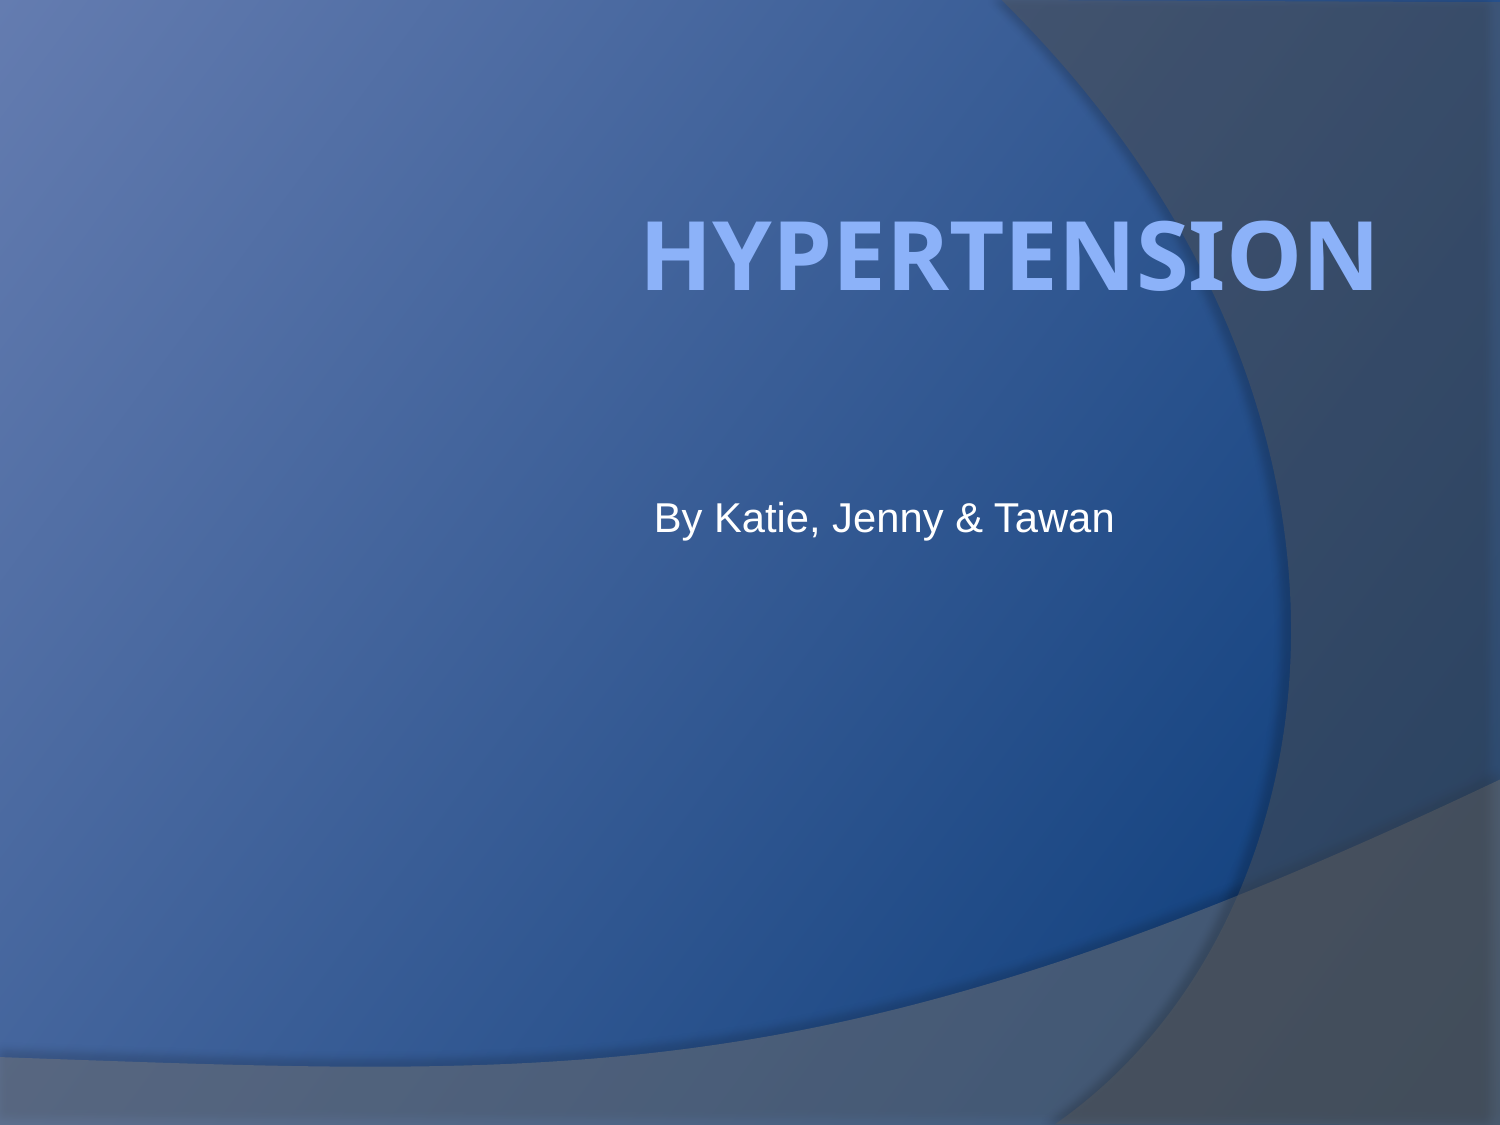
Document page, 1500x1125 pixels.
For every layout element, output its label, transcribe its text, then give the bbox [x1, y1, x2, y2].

subtitle By Katie, Jenny & Tawan [71, 253, 1134, 541]
title Hypertension [112, 187, 1388, 429]
